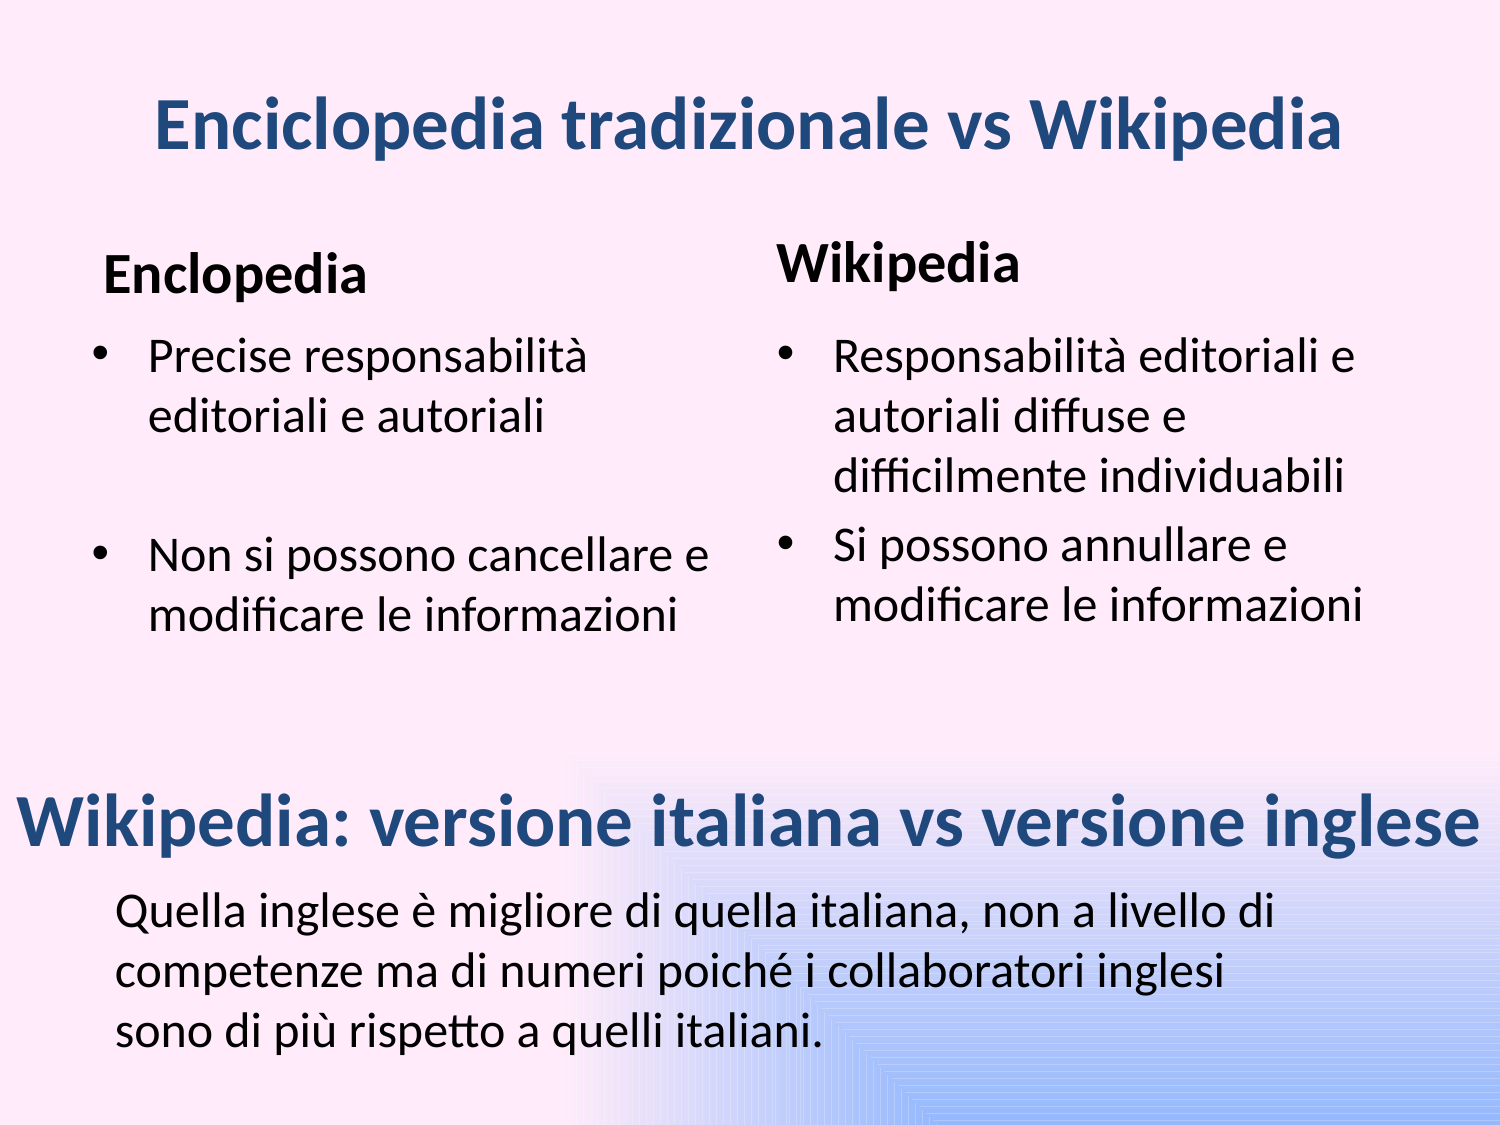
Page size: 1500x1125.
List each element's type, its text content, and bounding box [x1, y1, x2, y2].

title Enciclopedia tradizionale vs Wikipedia [0, 42, 1500, 197]
list Wikipedia [761, 196, 1425, 302]
list Enclopedia [88, 208, 752, 313]
text_box Wikipedia: versione italiana vs versione inglese [0, 704, 1500, 869]
text_box Quella inglese è migliore di quella italiana, non a livello di competenze ma di numeri poiché i collaboratori inglesi sono di più rispetto a quelli italiani. [100, 869, 1343, 1065]
list Precise responsabilità editoriali e autoriali Non si possono cancellare e modificare le informazioni [76, 314, 740, 704]
list Responsabilità editoriali e autoriali diffuse e difficilmente individuabili Si possono annullare e modificare le informazioni [761, 314, 1425, 685]
